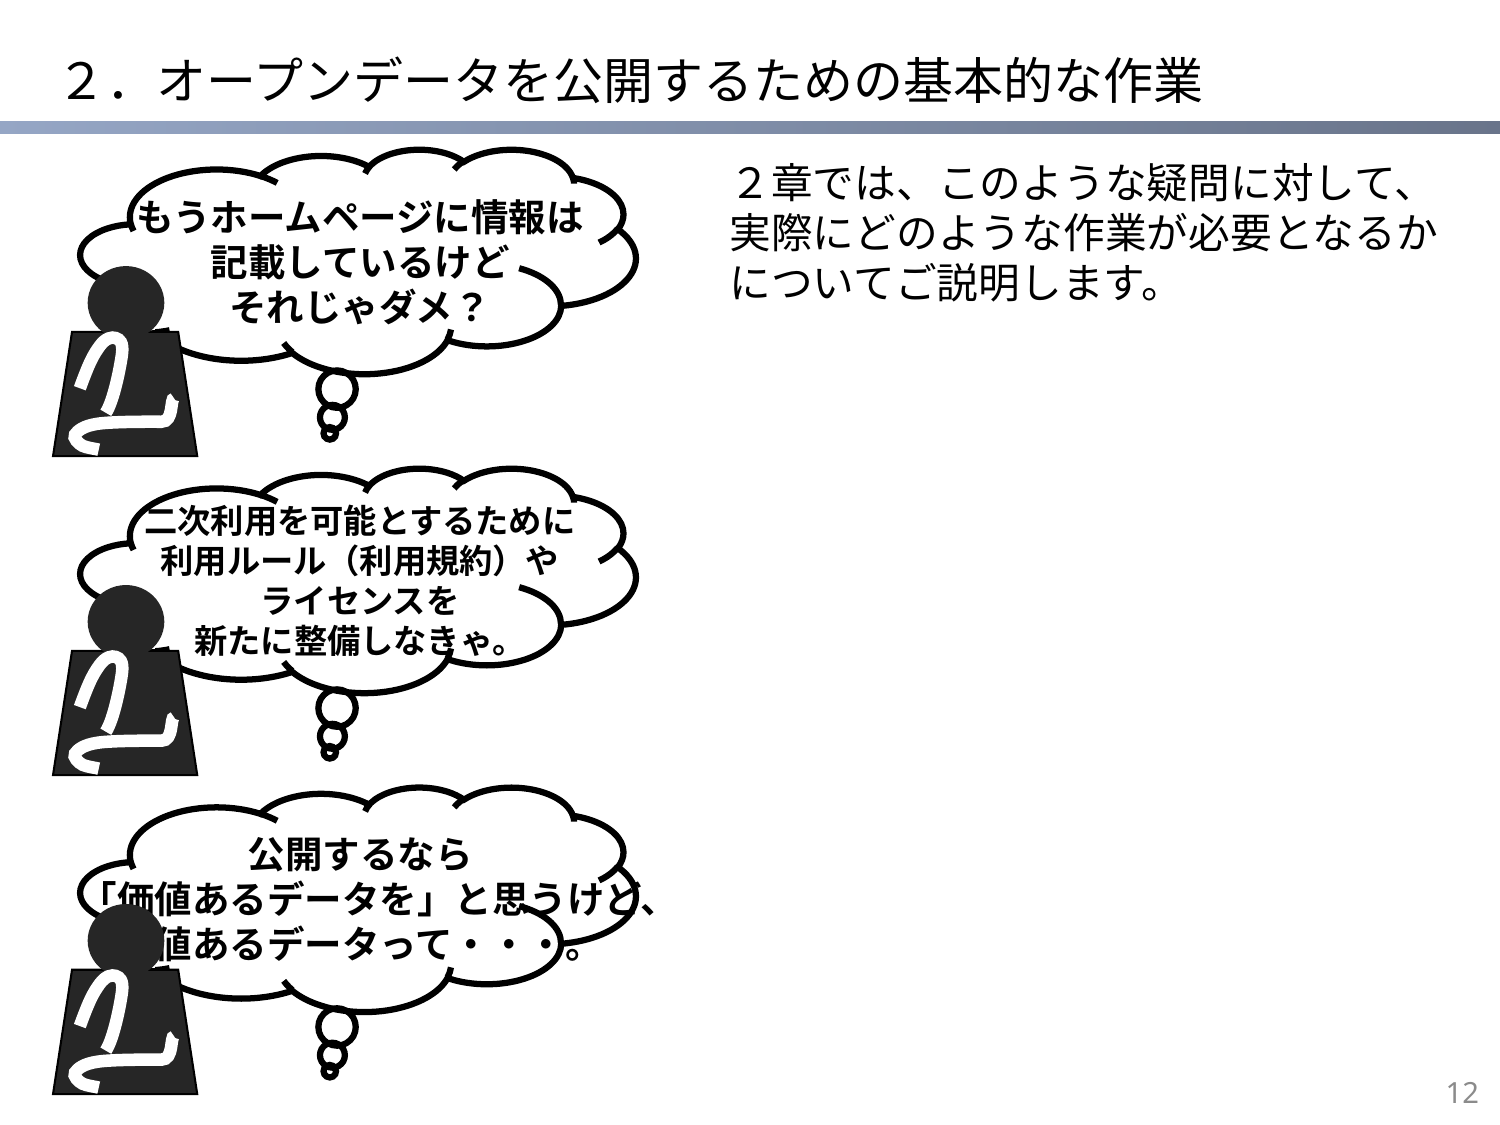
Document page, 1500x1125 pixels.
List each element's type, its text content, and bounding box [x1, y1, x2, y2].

text_box [153, 467, 596, 502]
text_box [153, 786, 597, 821]
slide_number 11 [1411, 1070, 1495, 1118]
text_box 公開するなら 「価値あるデータを」と思うけど、 価値あるデータって・・・。 [52, 821, 669, 977]
text_box [198, 977, 532, 1079]
text_box [153, 148, 596, 183]
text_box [52, 904, 198, 1094]
text_box もうホームページに情報は 記載しているけど それじゃダメ？ [52, 183, 669, 339]
text_box [198, 339, 533, 441]
text_box ２章では、このような疑問に対して、 実際にどのような作業が必要となるかについてご説明します。 [714, 149, 1459, 433]
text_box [52, 586, 198, 776]
text_box [198, 658, 533, 760]
text_box 二次利用を可能とするために 利用ルール（利用規約）や ライセンスを 新たに整備しなきゃ。 [52, 502, 669, 658]
title ２．オープンデータを公開するための基本的な作業 [41, 48, 1459, 119]
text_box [52, 267, 198, 457]
